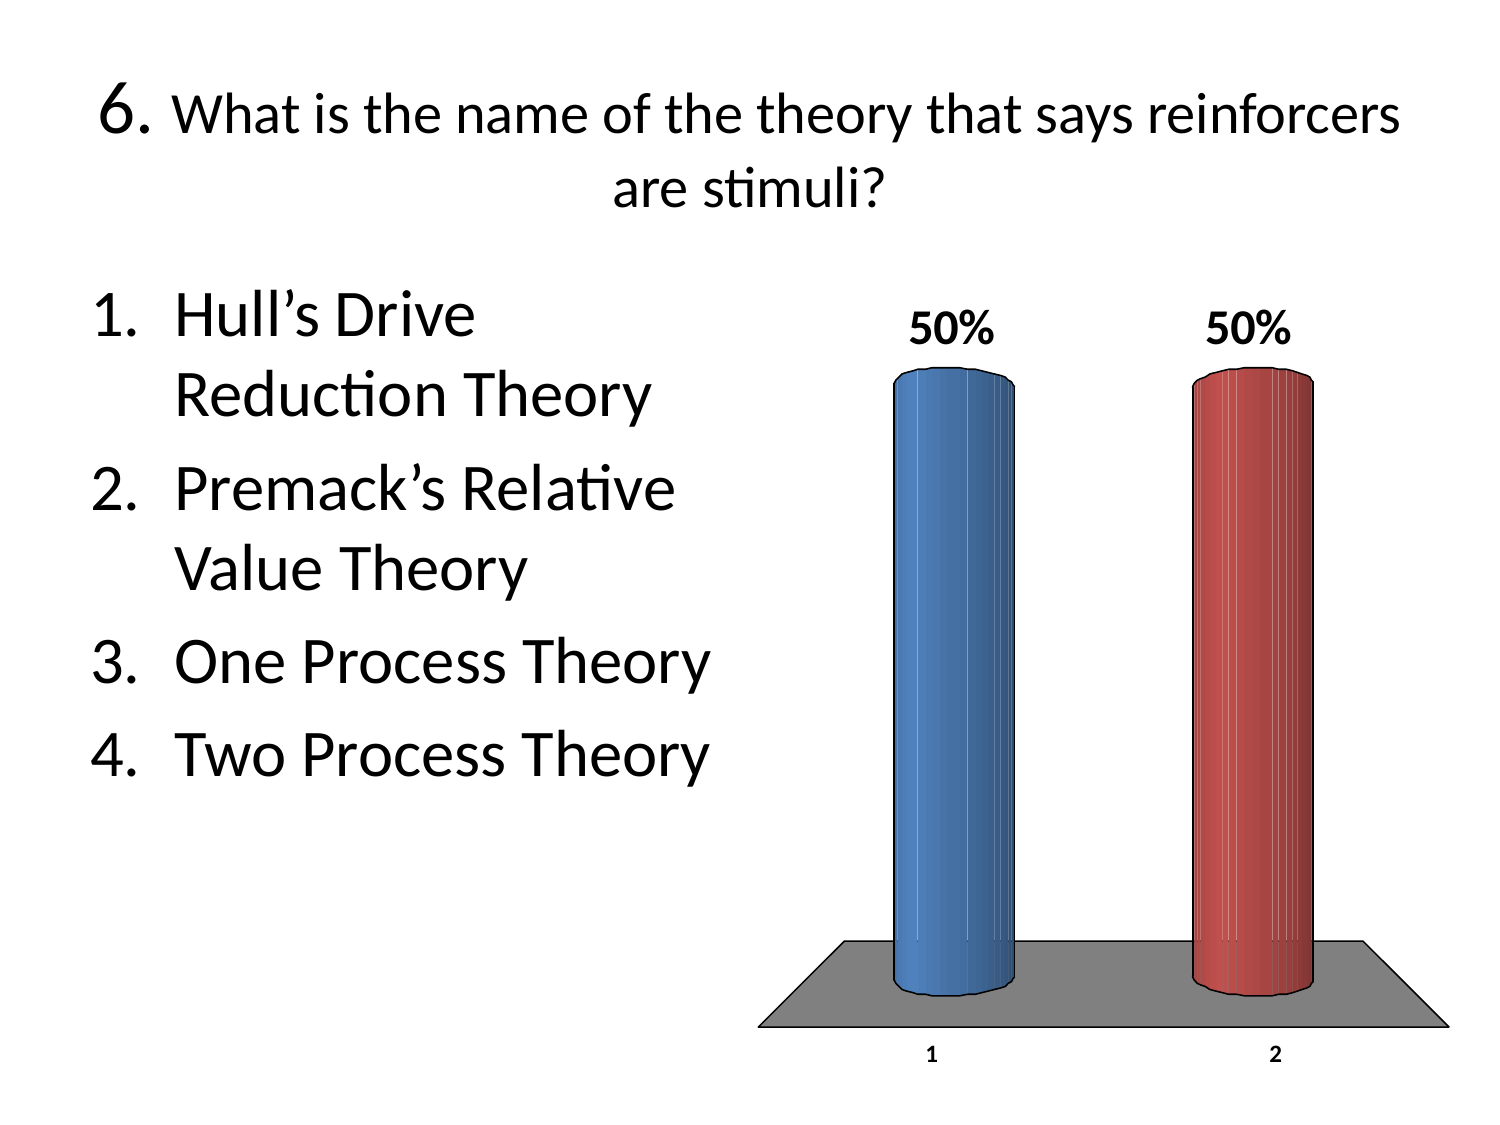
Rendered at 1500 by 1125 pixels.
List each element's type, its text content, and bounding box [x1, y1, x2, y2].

title 6. What is the name of the theory that says reinforcers are stimuli? [75, 45, 1425, 233]
list Hull’s Drive Reduction Theory Premack’s Relative Value Theory One Process Theory Two Process Theory [75, 262, 750, 1005]
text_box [739, 270, 1490, 1115]
